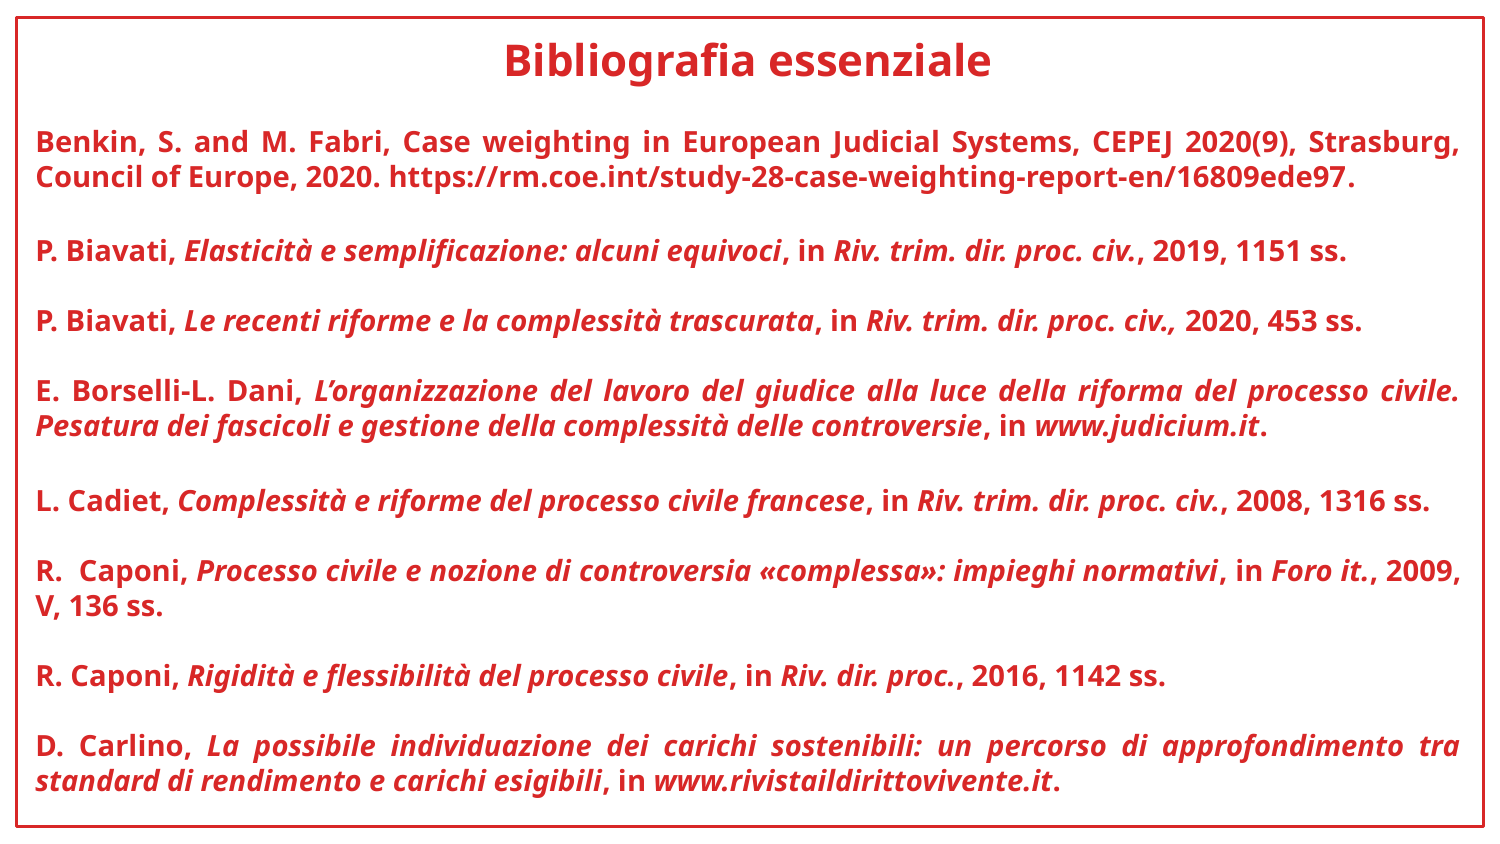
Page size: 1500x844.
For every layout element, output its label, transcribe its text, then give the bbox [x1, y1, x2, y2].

text_box Bibliografia essenziale Benkin, S. and M. Fabri, Case weighting in European Judicial Systems, CEPEJ 2020(9), Strasburg, Council of Europe, 2020. https://rm.coe.int/study-28-case-weighting-report-en/16809ede97. P. Biavati, Elasticità e semplificazione: alcuni equivoci, in Riv. trim. dir. proc. civ., 2019, 1151 ss. P. Biavati, Le recenti riforme e la complessità trascurata, in Riv. trim. dir. proc. civ., 2020, 453 ss. E. Borselli-L. Dani, L’organizzazione del lavoro del giudice alla luce della riforma del processo civile. Pesatura dei fascicoli e gestione della complessità delle controversie, in www.judicium.it. L. Cadiet, Complessità e riforme del processo civile francese, in Riv. trim. dir. proc. civ., 2008, 1316 ss. R. Caponi, Processo civile e nozione di controversia «complessa»: impieghi normativi, in Foro it., 2009, V, 136 ss. R. Caponi, Rigidità e flessibilità del processo civile, in Riv. dir. proc., 2016, 1142 ss. D. Carlino, La possibile individuazione dei carichi sostenibili: un percorso di approfondimento tra standard di rendimento e carichi esigibili, in www.rivistaildirittovivente.it. [20, 18, 1477, 844]
